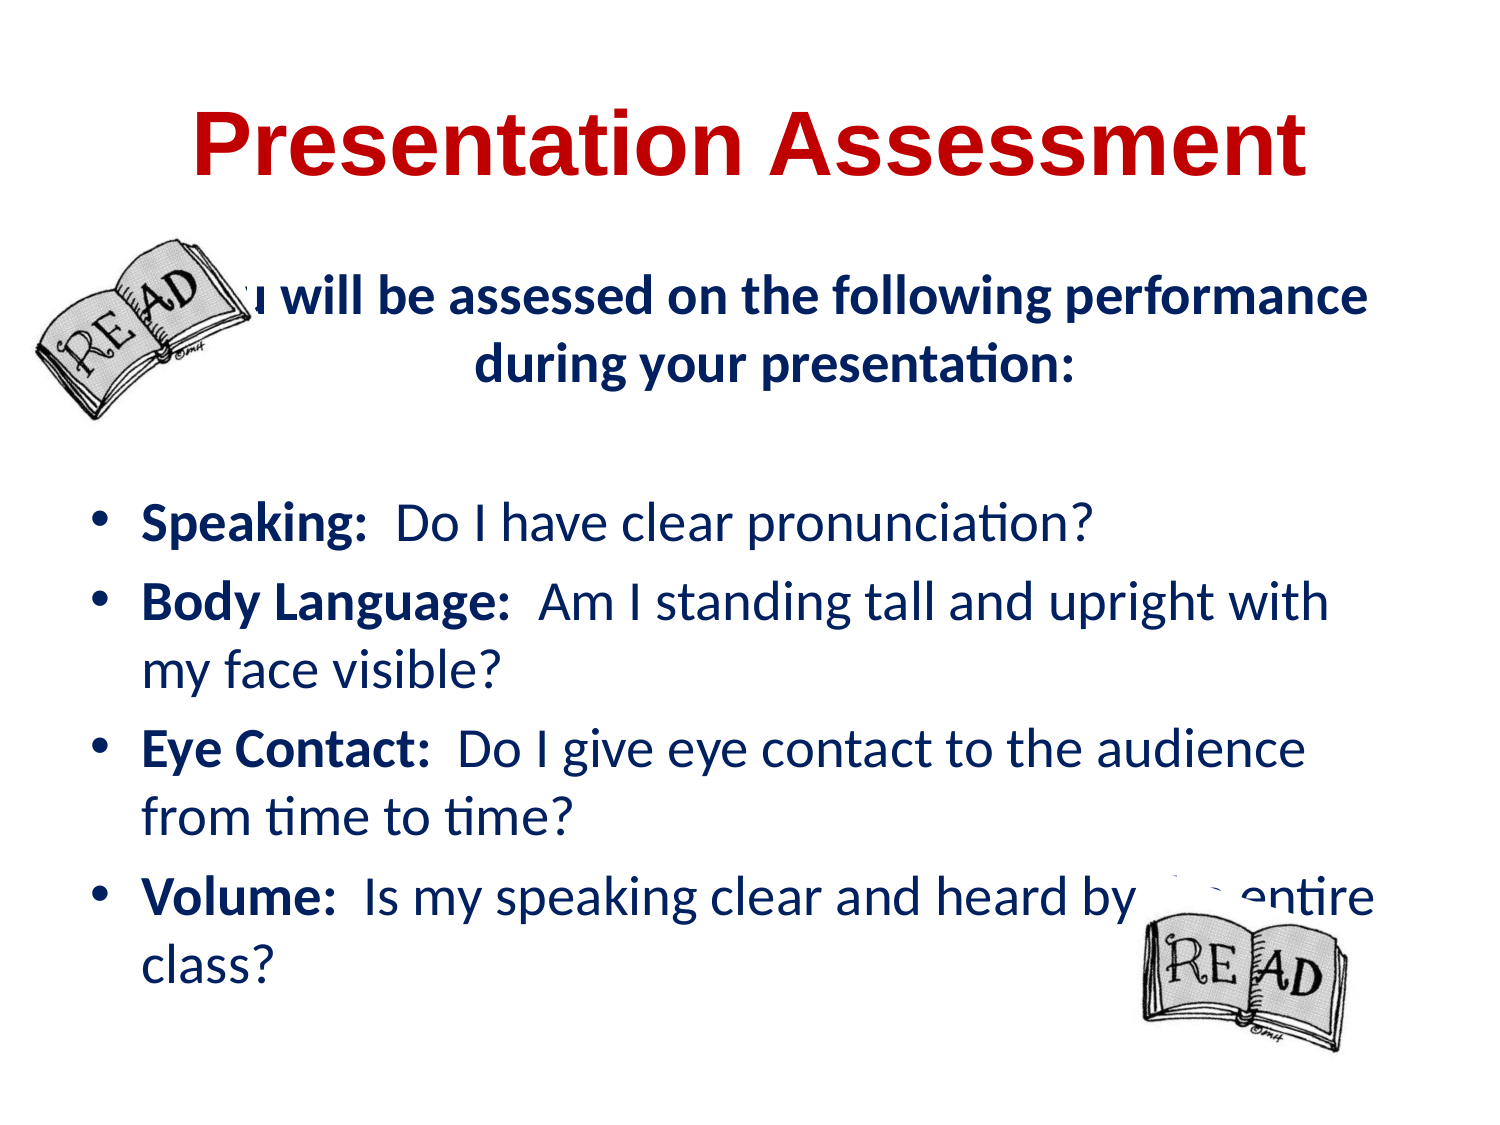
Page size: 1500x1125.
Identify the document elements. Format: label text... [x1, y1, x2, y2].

picture [1108, 870, 1380, 1087]
title Presentation Assessment [75, 45, 1425, 233]
list You will be assessed on the following performance during your presentation: Speaking: Do I have clear pronunciation? Body Language: Am I standing tall and upright with my face visible? Eye Contact: Do I give eye contact to the audience from time to time? Volume: Is my speaking clear and heard by the entire class? [75, 249, 1425, 1005]
picture [5, 213, 271, 440]
